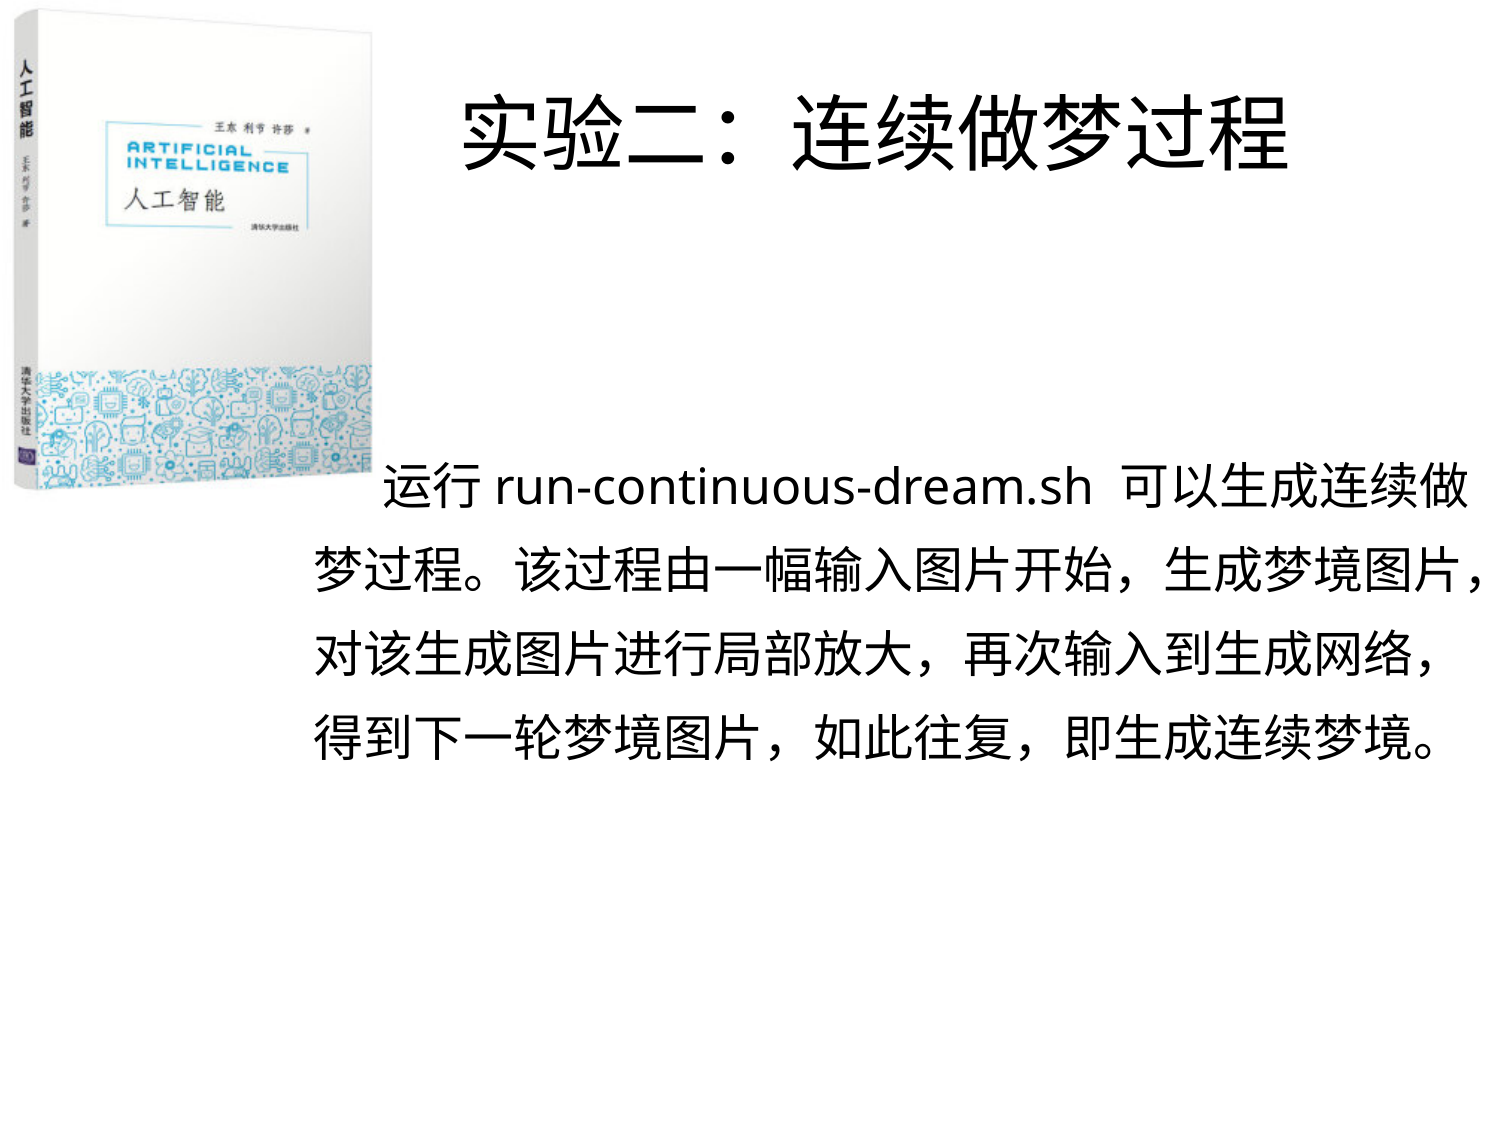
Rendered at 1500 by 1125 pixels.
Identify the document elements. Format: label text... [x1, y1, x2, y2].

picture [0, 0, 441, 510]
text_box 运行run-continuous-dream.sh 可以生成连续做梦过程。该过程由一幅输入图片开始，生成梦境图片，对该生成图片进行局部放大，再次输入到生成网络，得到下一轮梦境图片，如此往复，即生成连续梦境。 [298, 422, 1486, 774]
text_box 实验二：连续做梦过程 [443, 73, 1306, 189]
